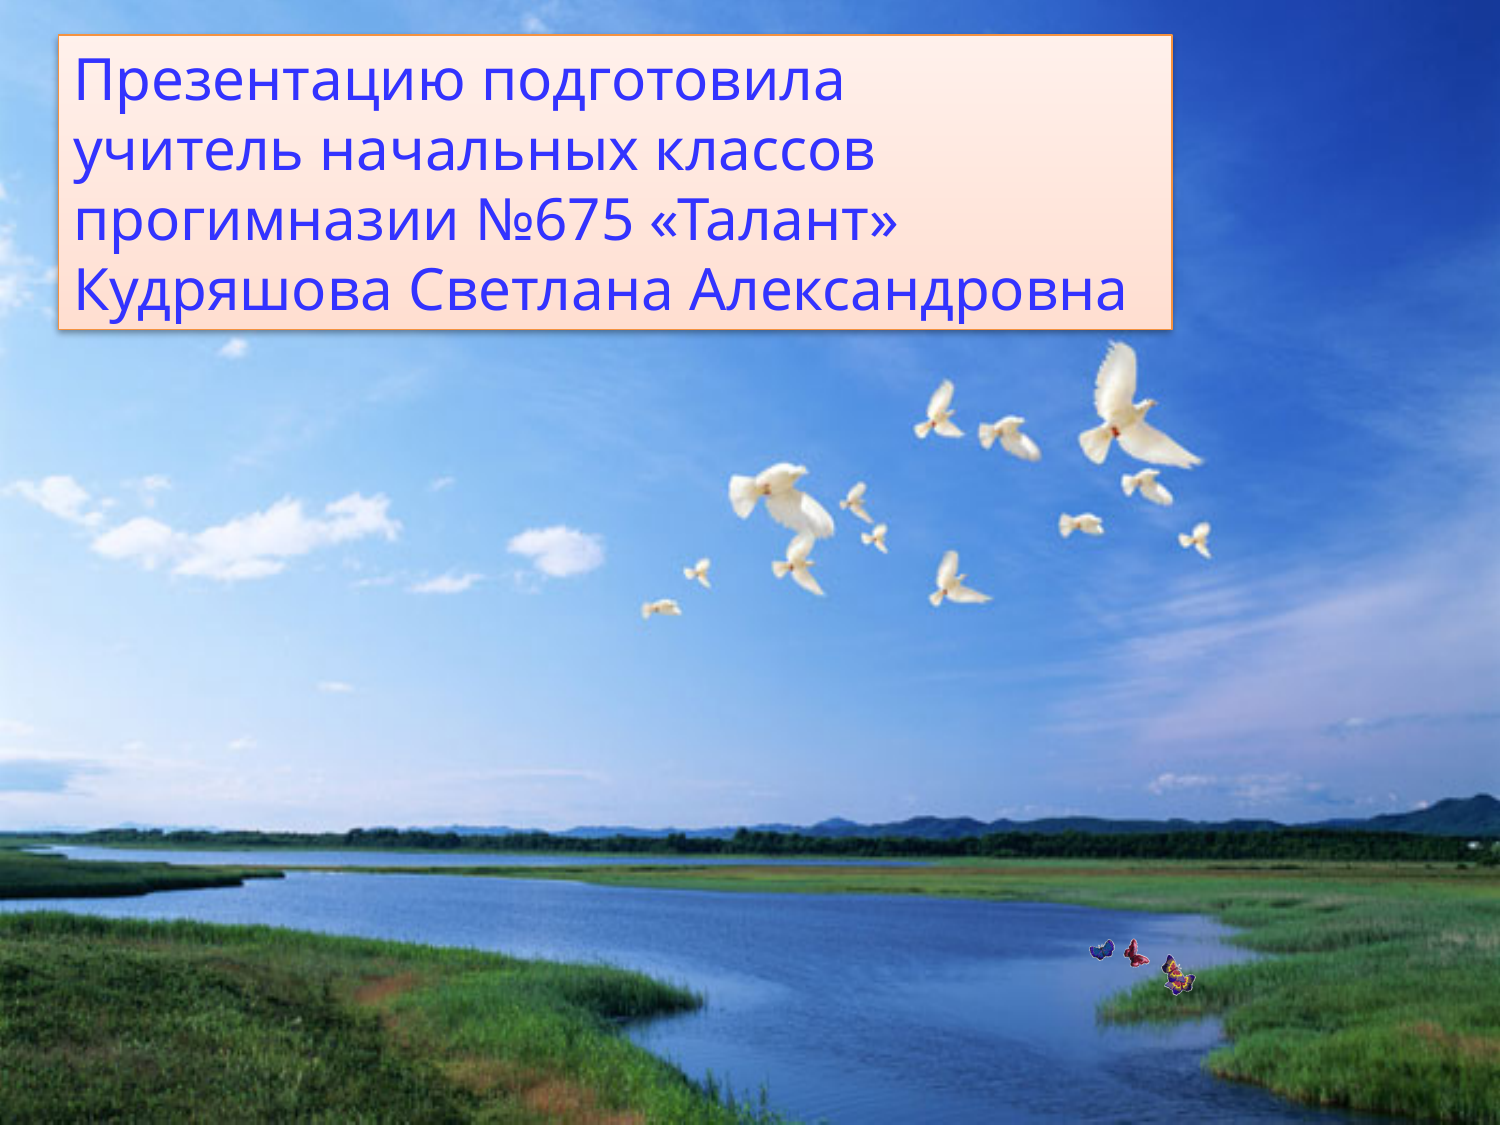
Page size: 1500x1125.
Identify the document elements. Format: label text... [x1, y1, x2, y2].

picture [0, 0, 1500, 1125]
text_box Презентацию подготовила учитель начальных классов прогимназии №675 «Талант» Кудряшова Светлана Александровна [58, 34, 1173, 330]
